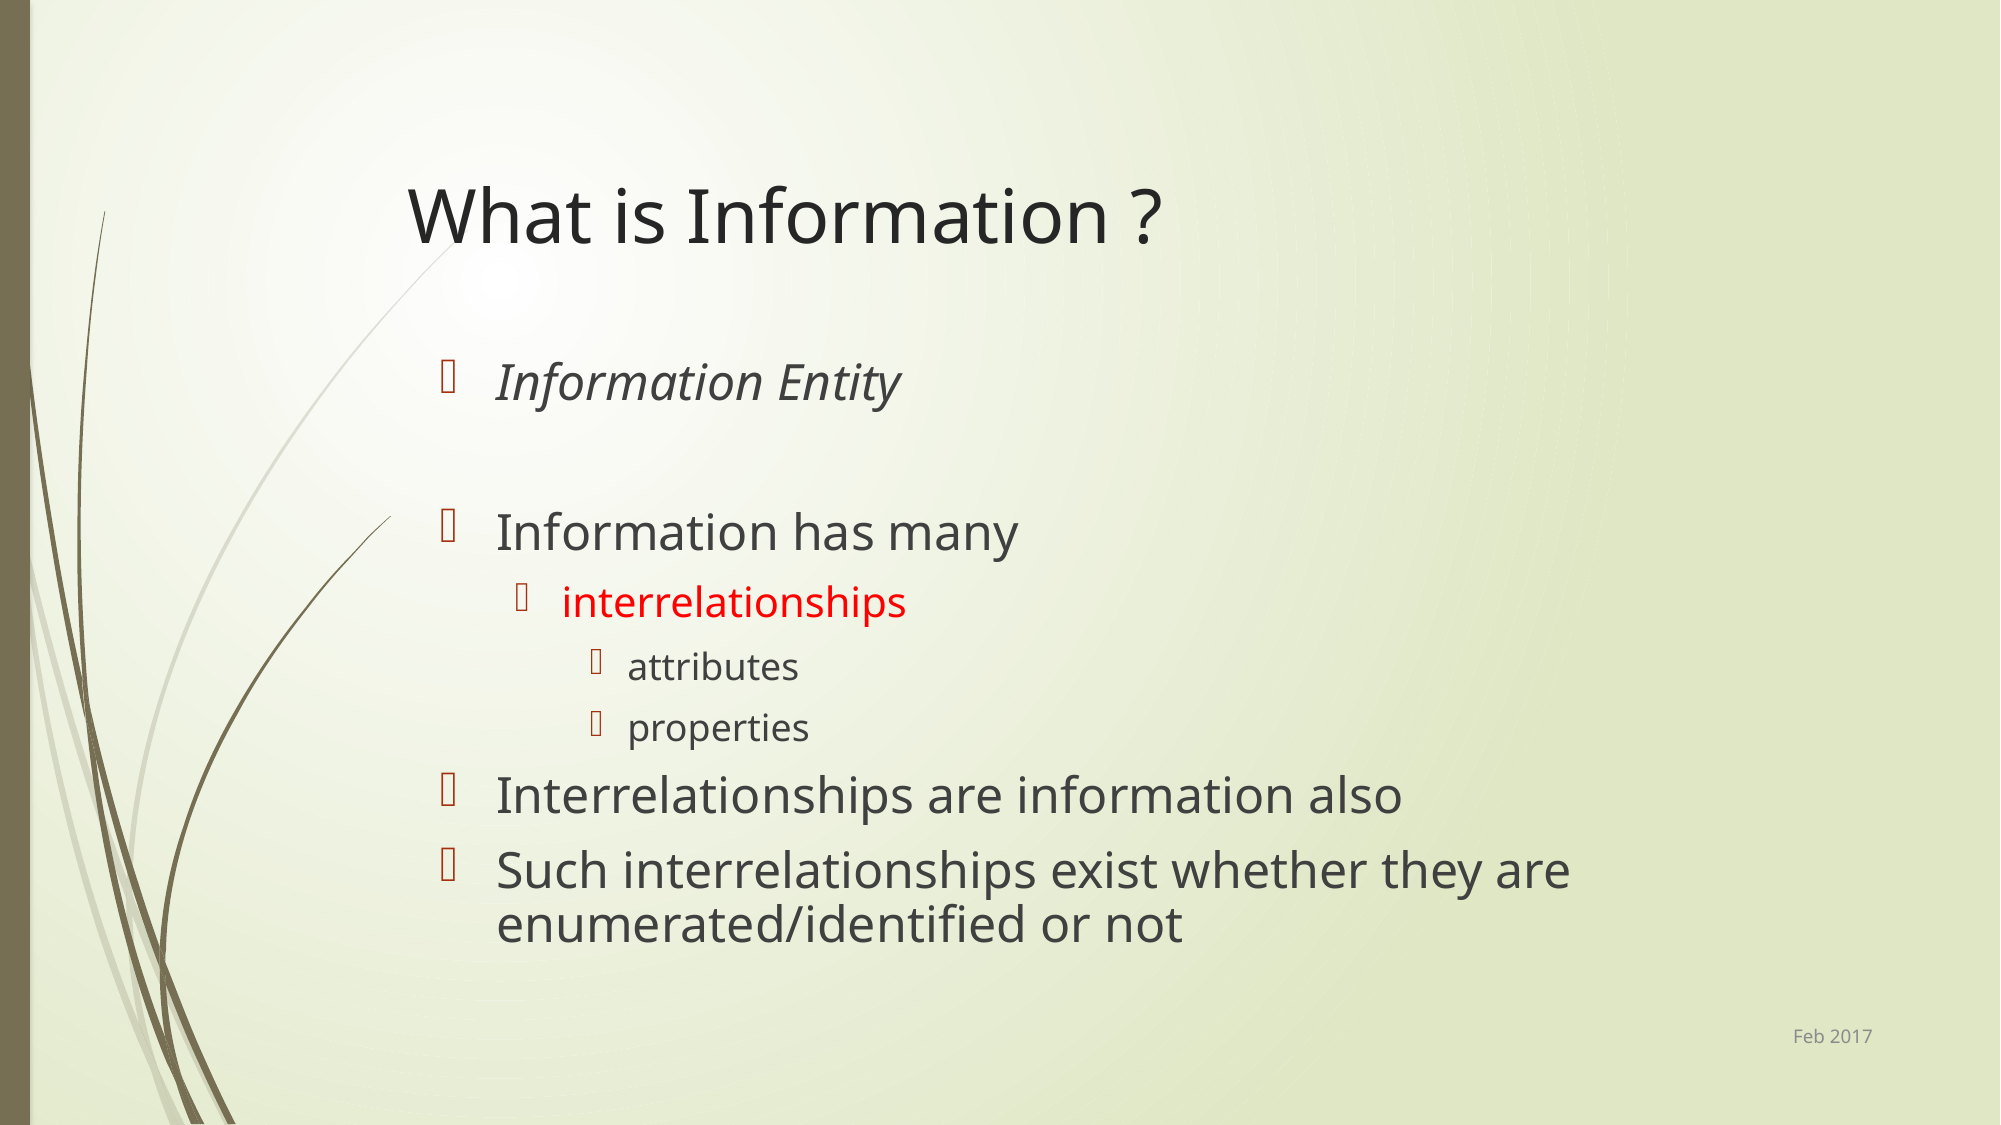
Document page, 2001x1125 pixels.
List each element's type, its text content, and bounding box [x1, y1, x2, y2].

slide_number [1699, 1005, 1888, 1067]
list Information Entity Information has many interrelationships attributes properties Interrelationships are information also Such interrelationships exist whether they are enumerated/identified or not [424, 350, 1888, 988]
title What is Information ? [392, 141, 1732, 267]
